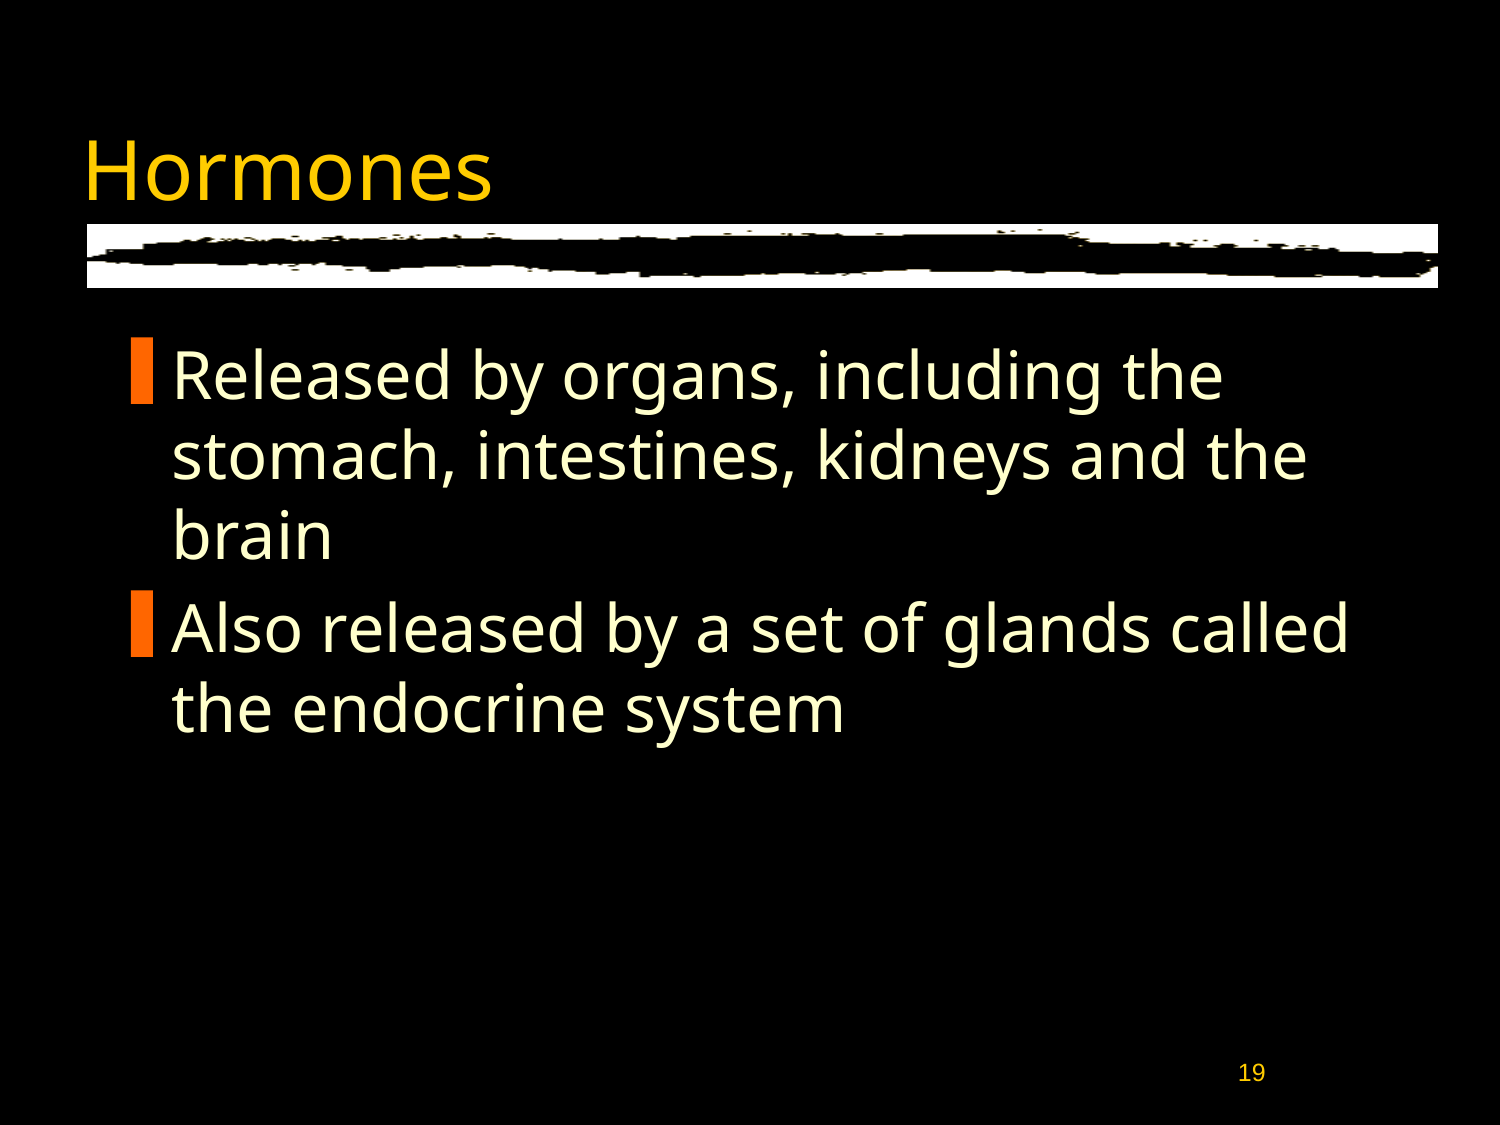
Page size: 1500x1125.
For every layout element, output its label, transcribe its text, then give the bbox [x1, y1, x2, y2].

title Hormones [66, 37, 1342, 226]
list Released by organs, including the stomach, intestines, kidneys and the brain Also released by a set of glands called the endocrine system [99, 324, 1442, 1010]
